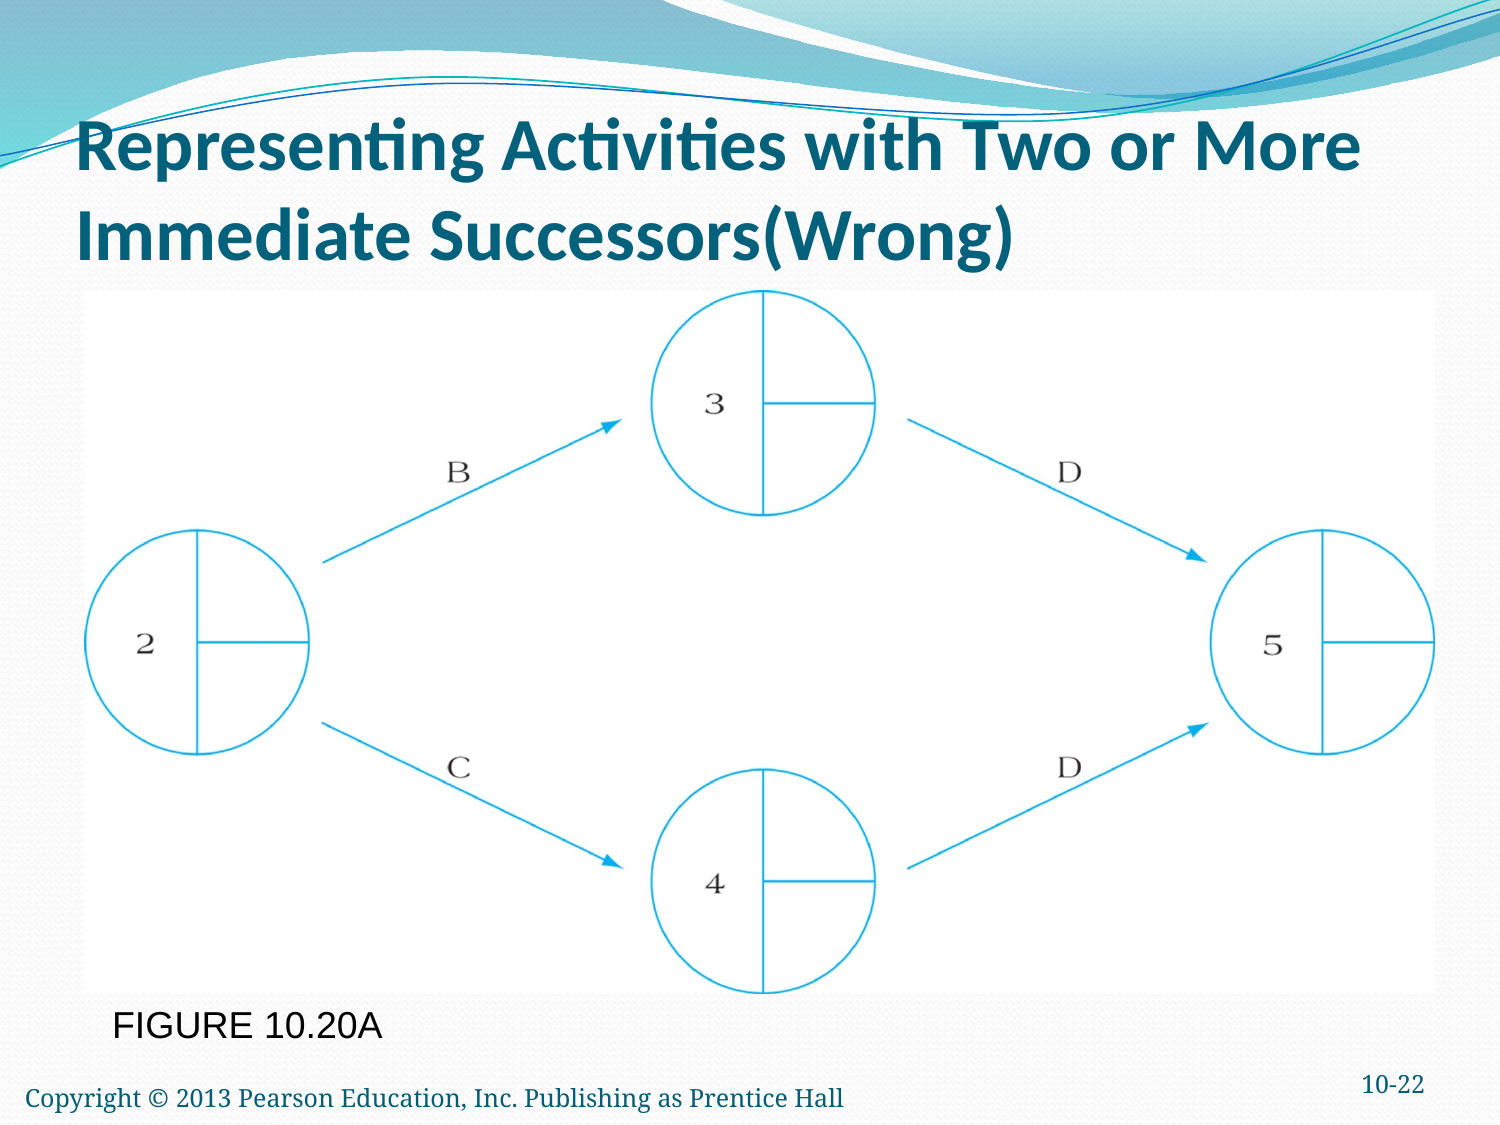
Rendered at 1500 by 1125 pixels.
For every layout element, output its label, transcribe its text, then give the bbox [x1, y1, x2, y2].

text_box FIGURE 10.20A [97, 1006, 1338, 1054]
picture [84, 290, 1436, 994]
text_box Copyright © 2013 Pearson Education, Inc. Publishing as Prentice Hall [24, 1074, 988, 1113]
title Representing Activities with Two or More Immediate Successors(Wrong) [74, 87, 1438, 276]
slide_number 10-22 [1299, 1042, 1425, 1103]
